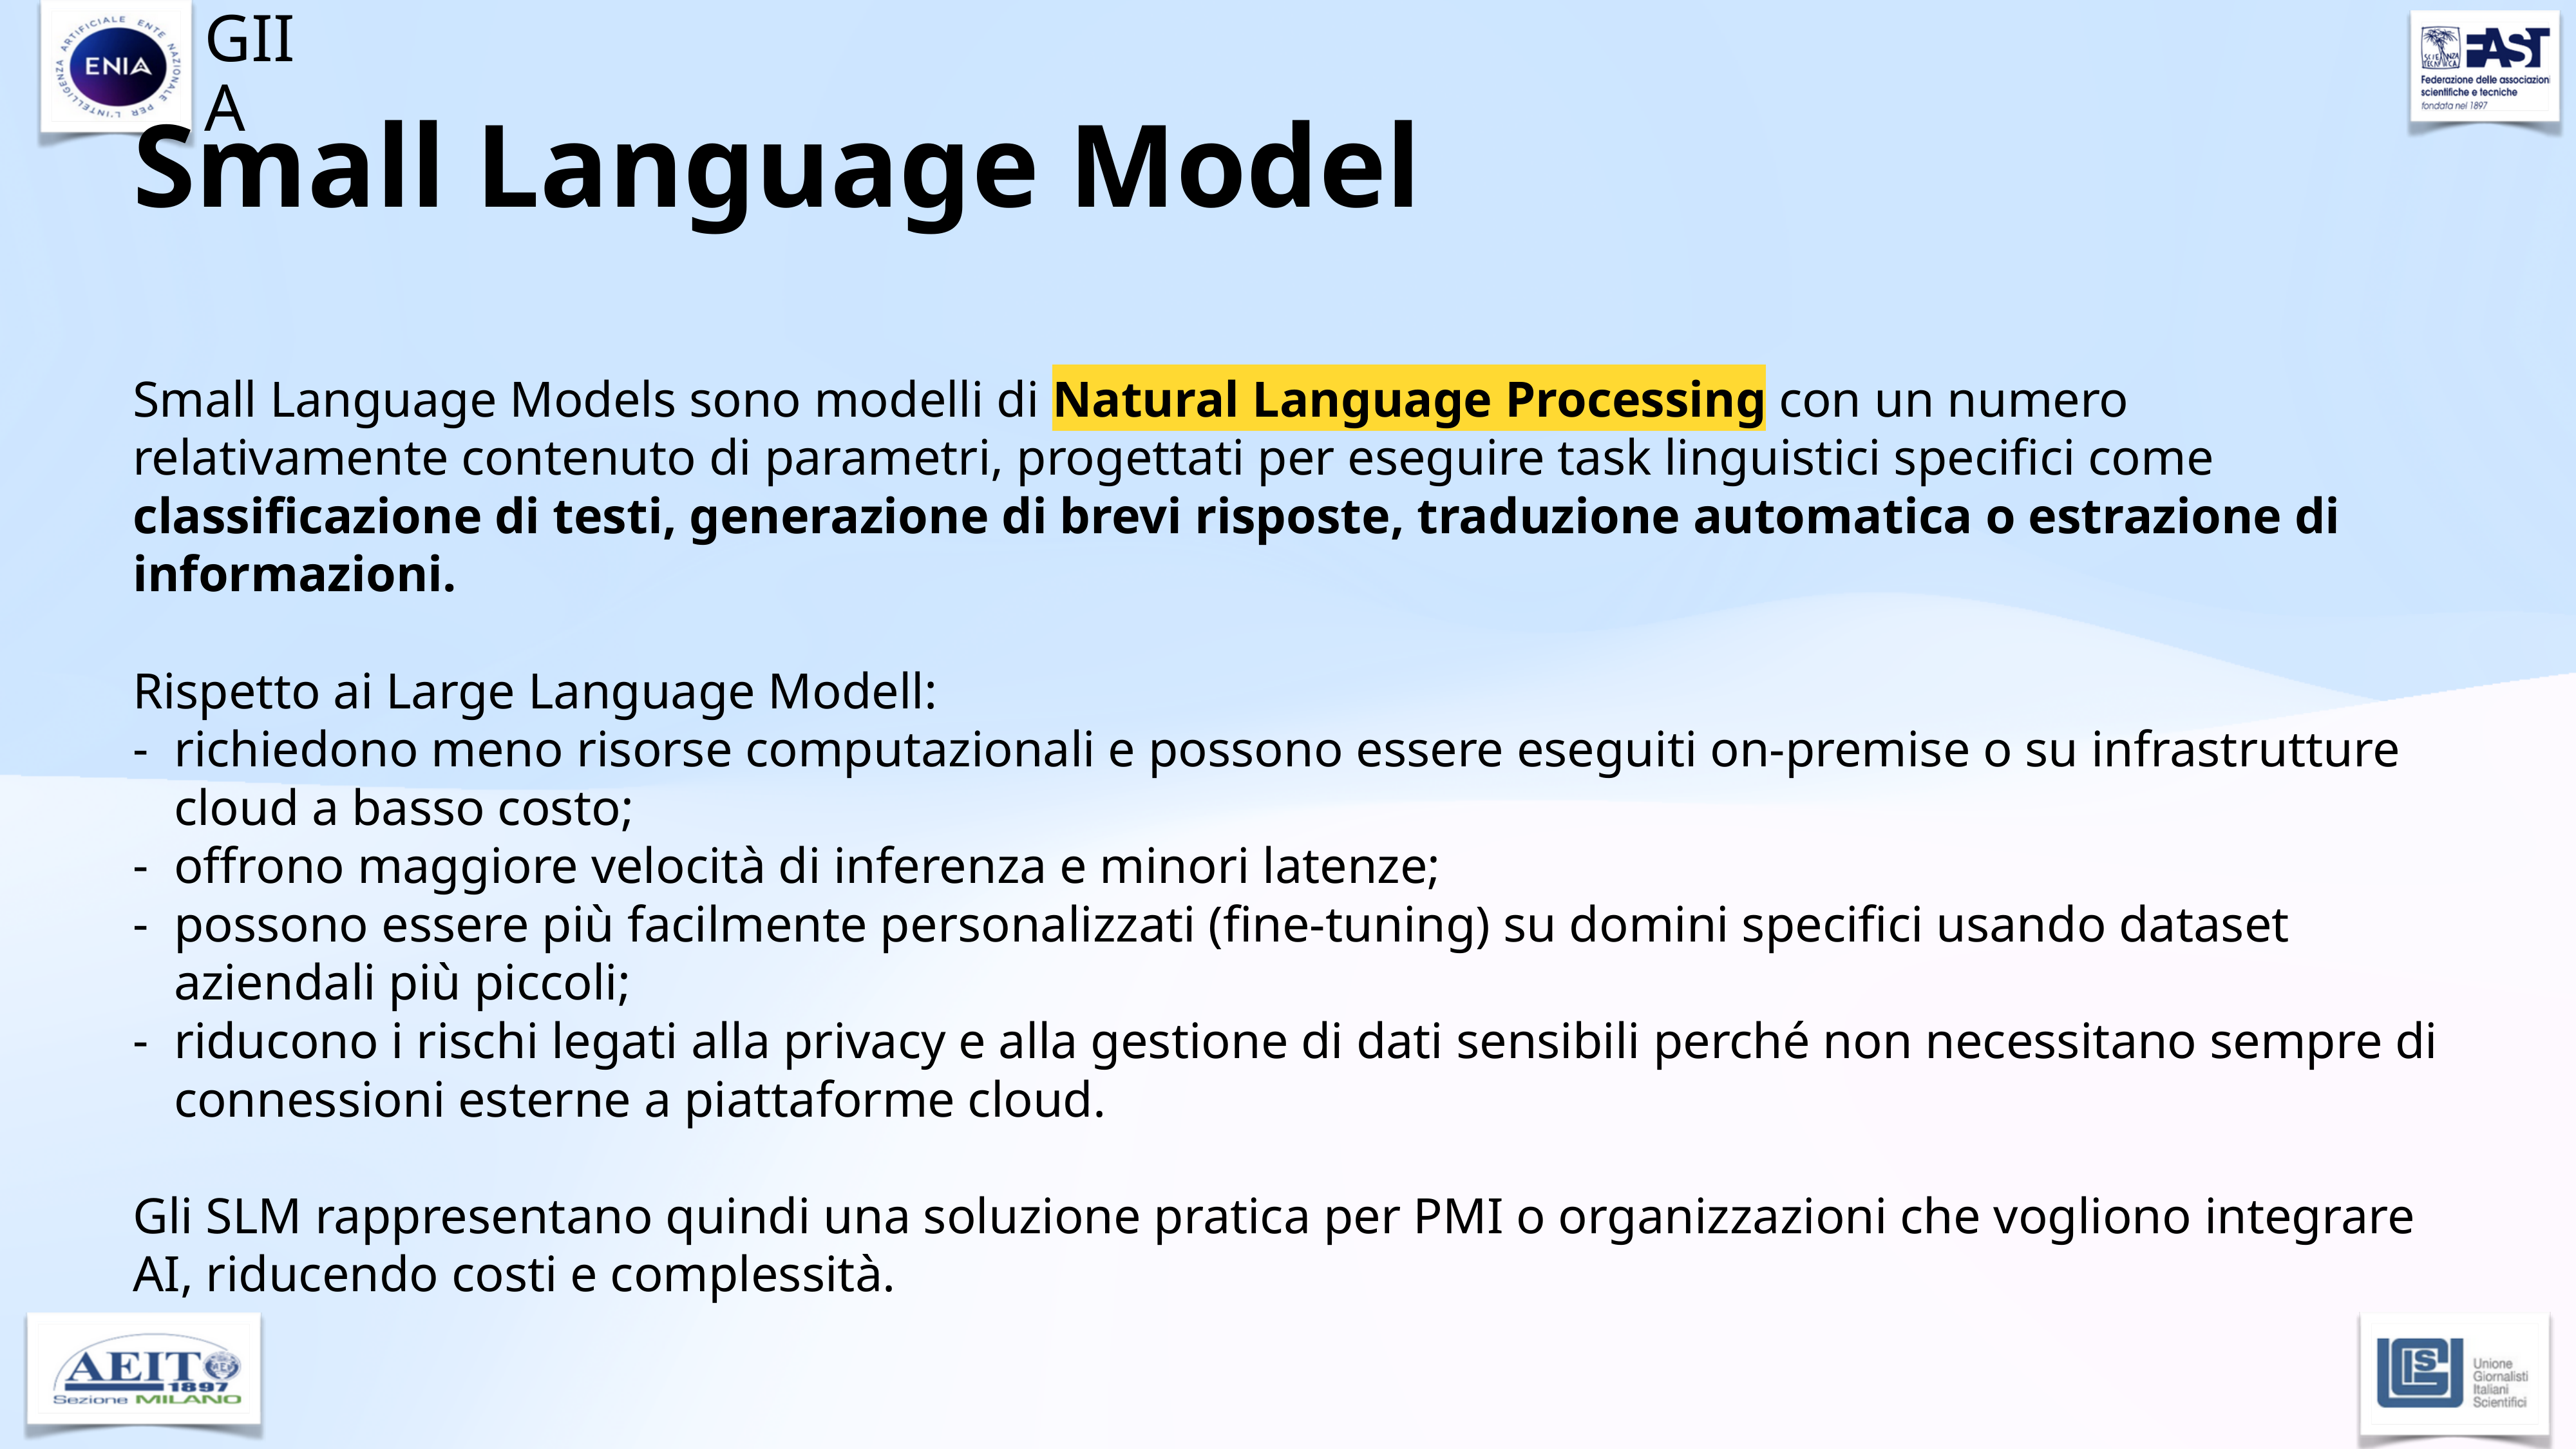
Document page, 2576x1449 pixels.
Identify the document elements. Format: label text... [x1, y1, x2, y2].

title Small Language Model [127, 114, 2449, 266]
picture [0, 0, 2576, 1449]
list Small Language Models sono modelli di Natural Language Processing con un numero relativamente contenuto di parametri, progettati per eseguire task linguistici specifici come classificazione di testi, generazione di brevi risposte, traduzione automatica o estrazione di informazioni. Rispetto ai Large Language Modell: richiedono meno risorse computazionali e possono essere eseguiti on-premise o su infrastrutture cloud a basso costo; offrono maggiore velocità di inferenza e minori latenze; possono essere più facilmente personalizzati (fine-tuning) su domini specifici usando dataset aziendali più piccoli; riducono i rischi legati alla privacy e alla gestione di dati sensibili perché non necessitano sempre di connessioni esterne a piattaforme cloud. Gli SLM rappresentano quindi una soluzione pratica per PMI o organizzazioni che vogliono integrare AI, riducendo costi e complessità. [127, 363, 2449, 1321]
